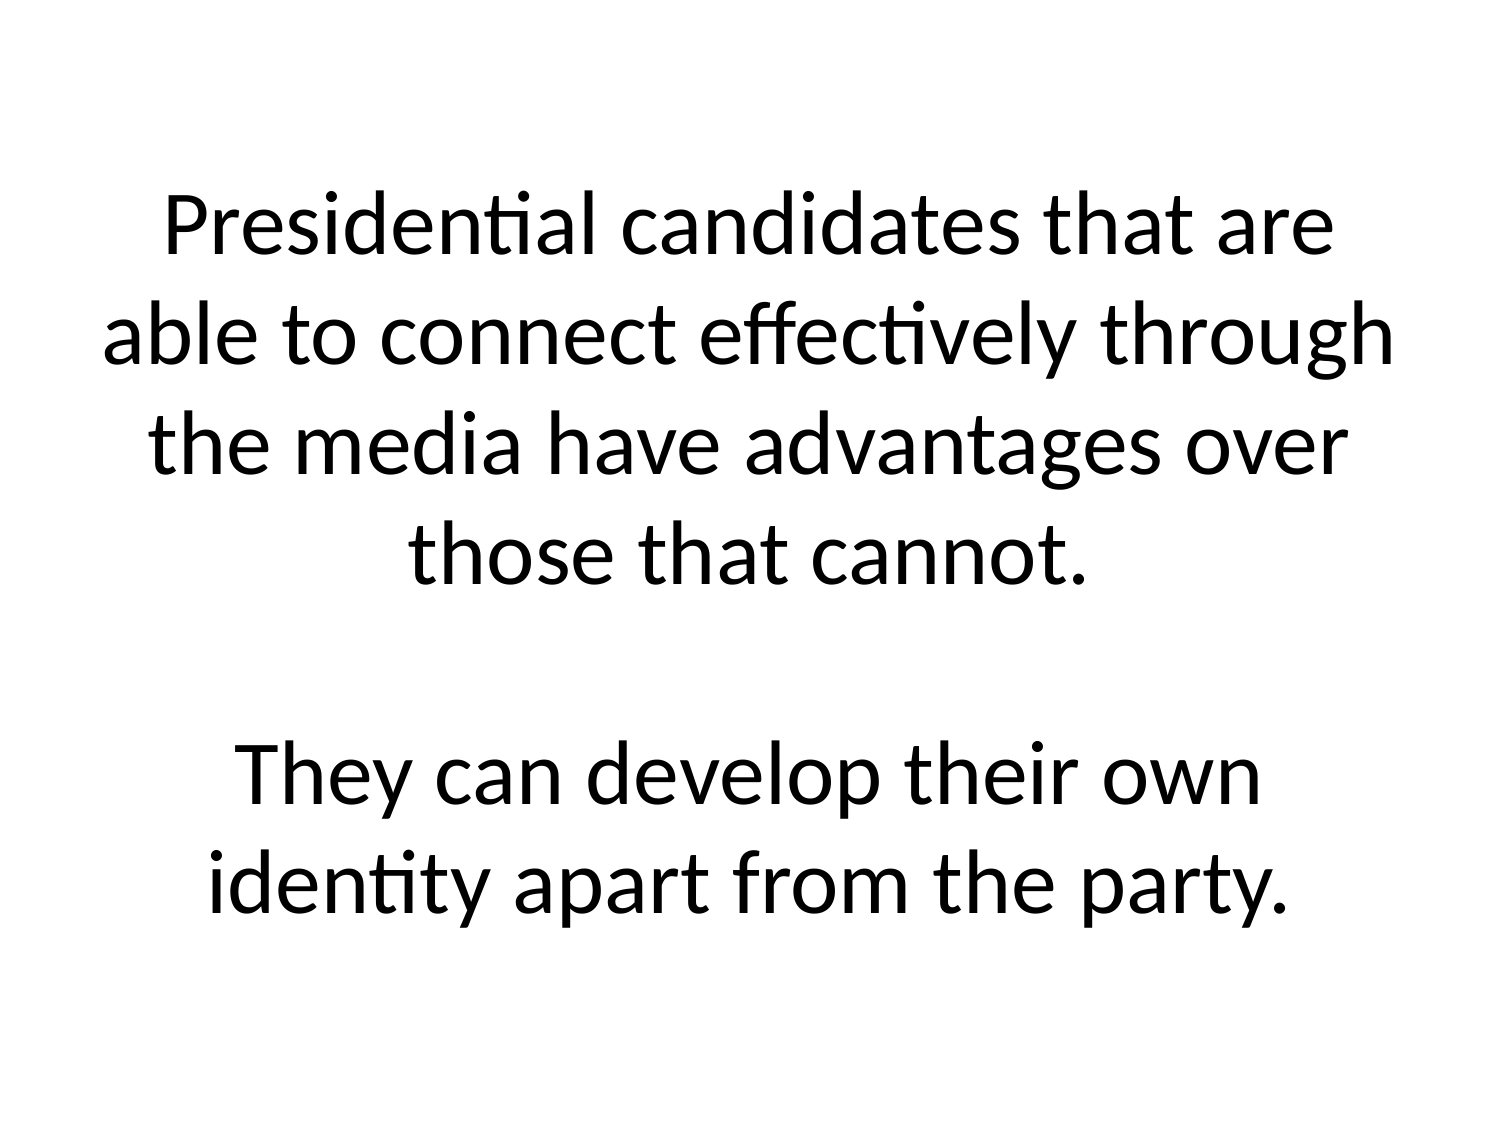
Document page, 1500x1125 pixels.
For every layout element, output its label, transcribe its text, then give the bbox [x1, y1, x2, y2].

title Presidential candidates that are able to connect effectively through the media have advantages over those that cannot. They can develop their own identity apart from the party. [74, 44, 1426, 1051]
